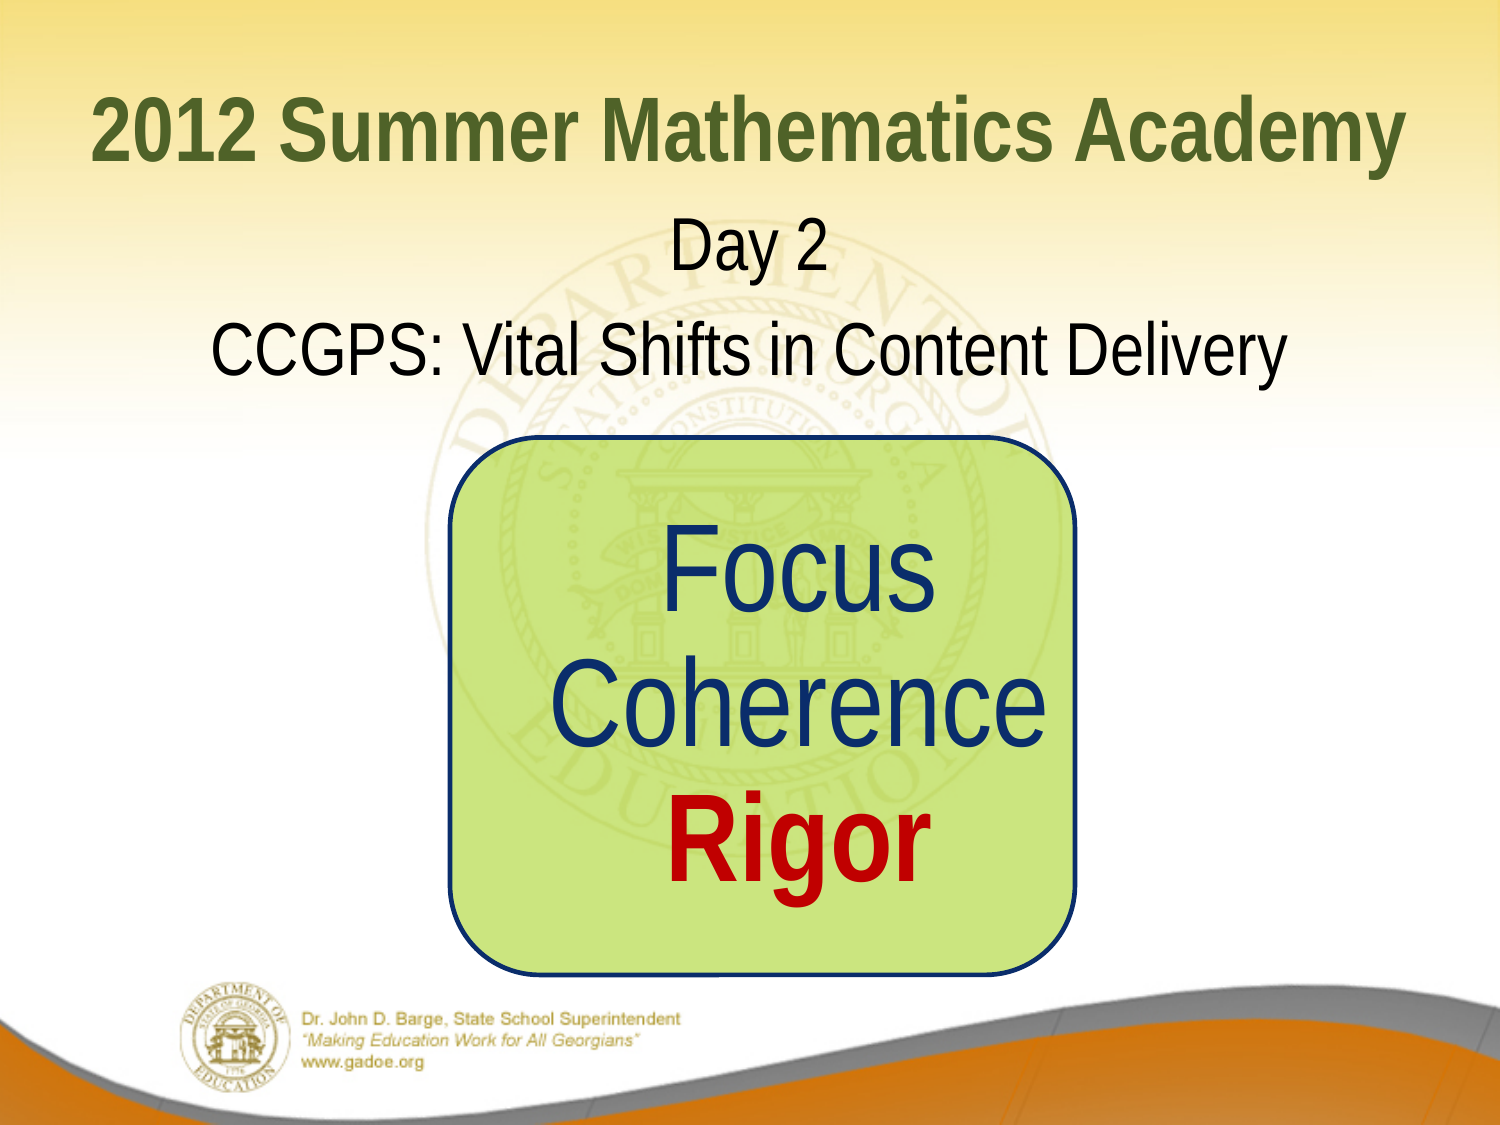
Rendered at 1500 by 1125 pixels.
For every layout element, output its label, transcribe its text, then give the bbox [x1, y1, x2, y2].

list 2012 Summer Mathematics Academy Day 2 CCGPS: Vital Shifts in Content Delivery [74, 62, 1426, 426]
picture [0, 0, 1500, 1125]
text_box Focus Coherence Rigor [450, 437, 1075, 975]
